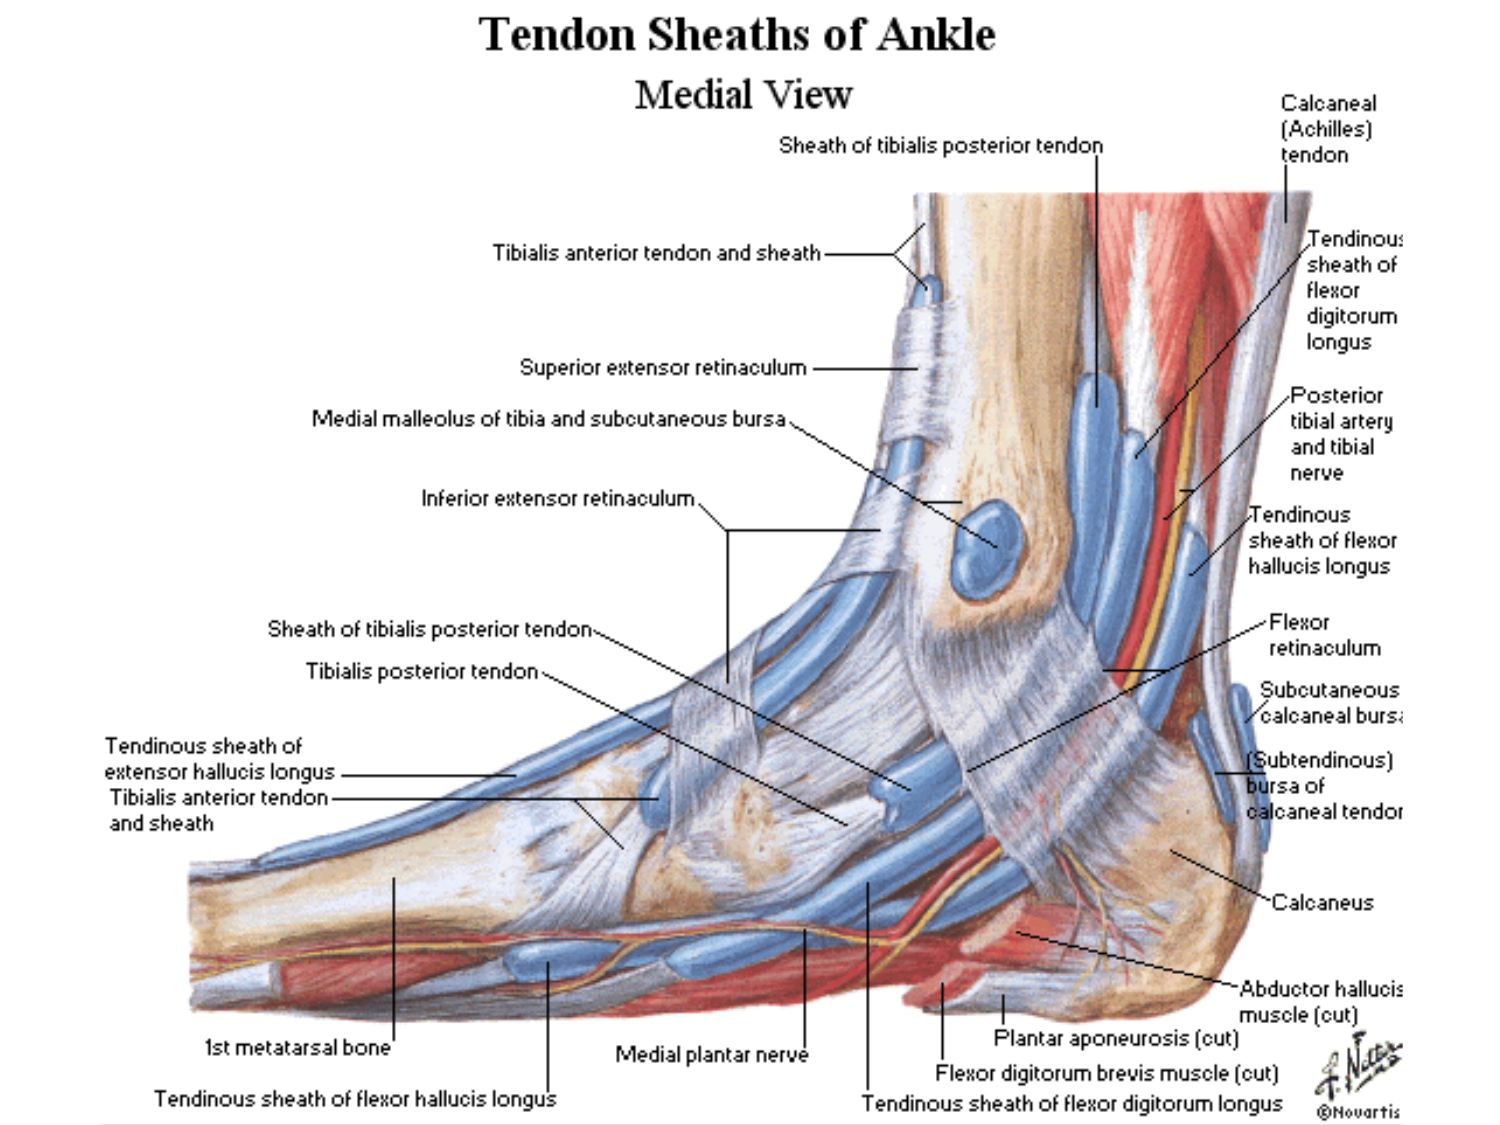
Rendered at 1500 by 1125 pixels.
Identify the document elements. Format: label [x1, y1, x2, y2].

picture [100, 4, 1403, 1125]
